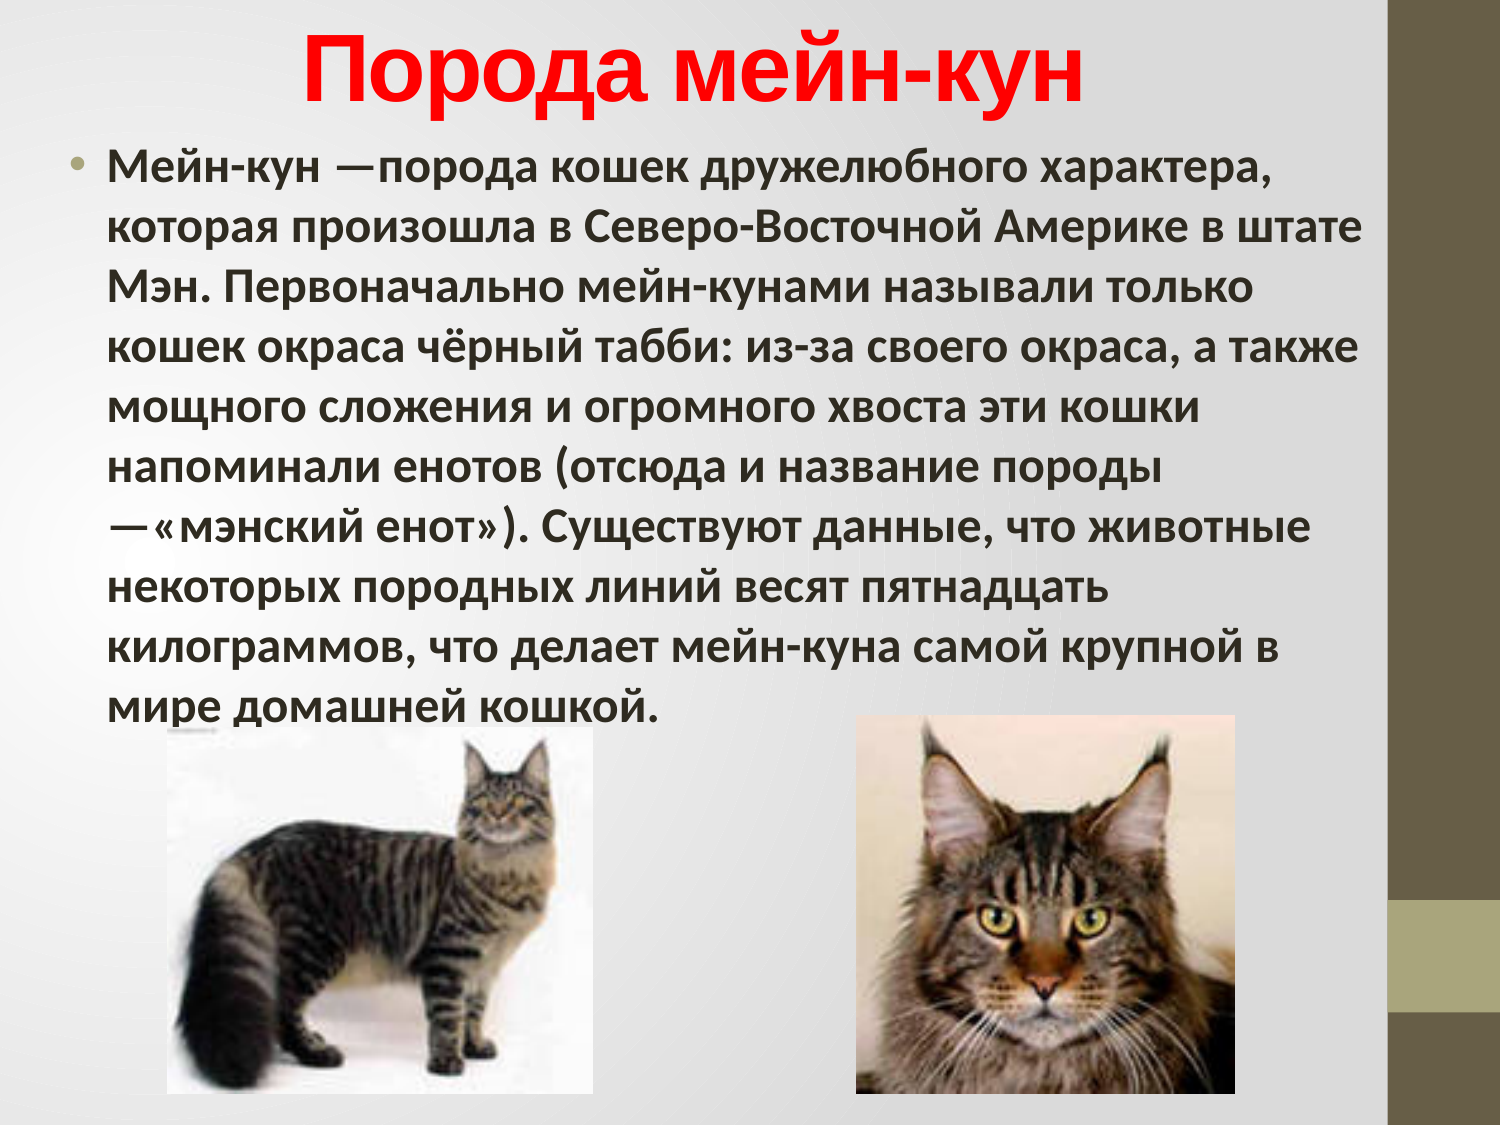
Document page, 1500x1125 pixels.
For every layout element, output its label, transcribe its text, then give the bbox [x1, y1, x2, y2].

picture [855, 715, 1235, 1095]
picture [166, 727, 594, 1095]
list Мейн-кун —порода кошек дружелюбного характера, которая произошла в Северо-Восточной Америке в штате Мэн. Первоначально мейн-кунами называли только кошек окраса чёрный табби: из-за своего окраса, а также мощного сложения и огромного хвоста эти кошки напоминали енотов (отсюда и название породы —«мэнский енот»). Существуют данные, что животные некоторых породных линий весят пятнадцать килограммов, что делает мейн-куна самой крупной в мире домашней кошкой. [35, 125, 1388, 1125]
title Порода мейн-кун [0, 0, 1388, 126]
